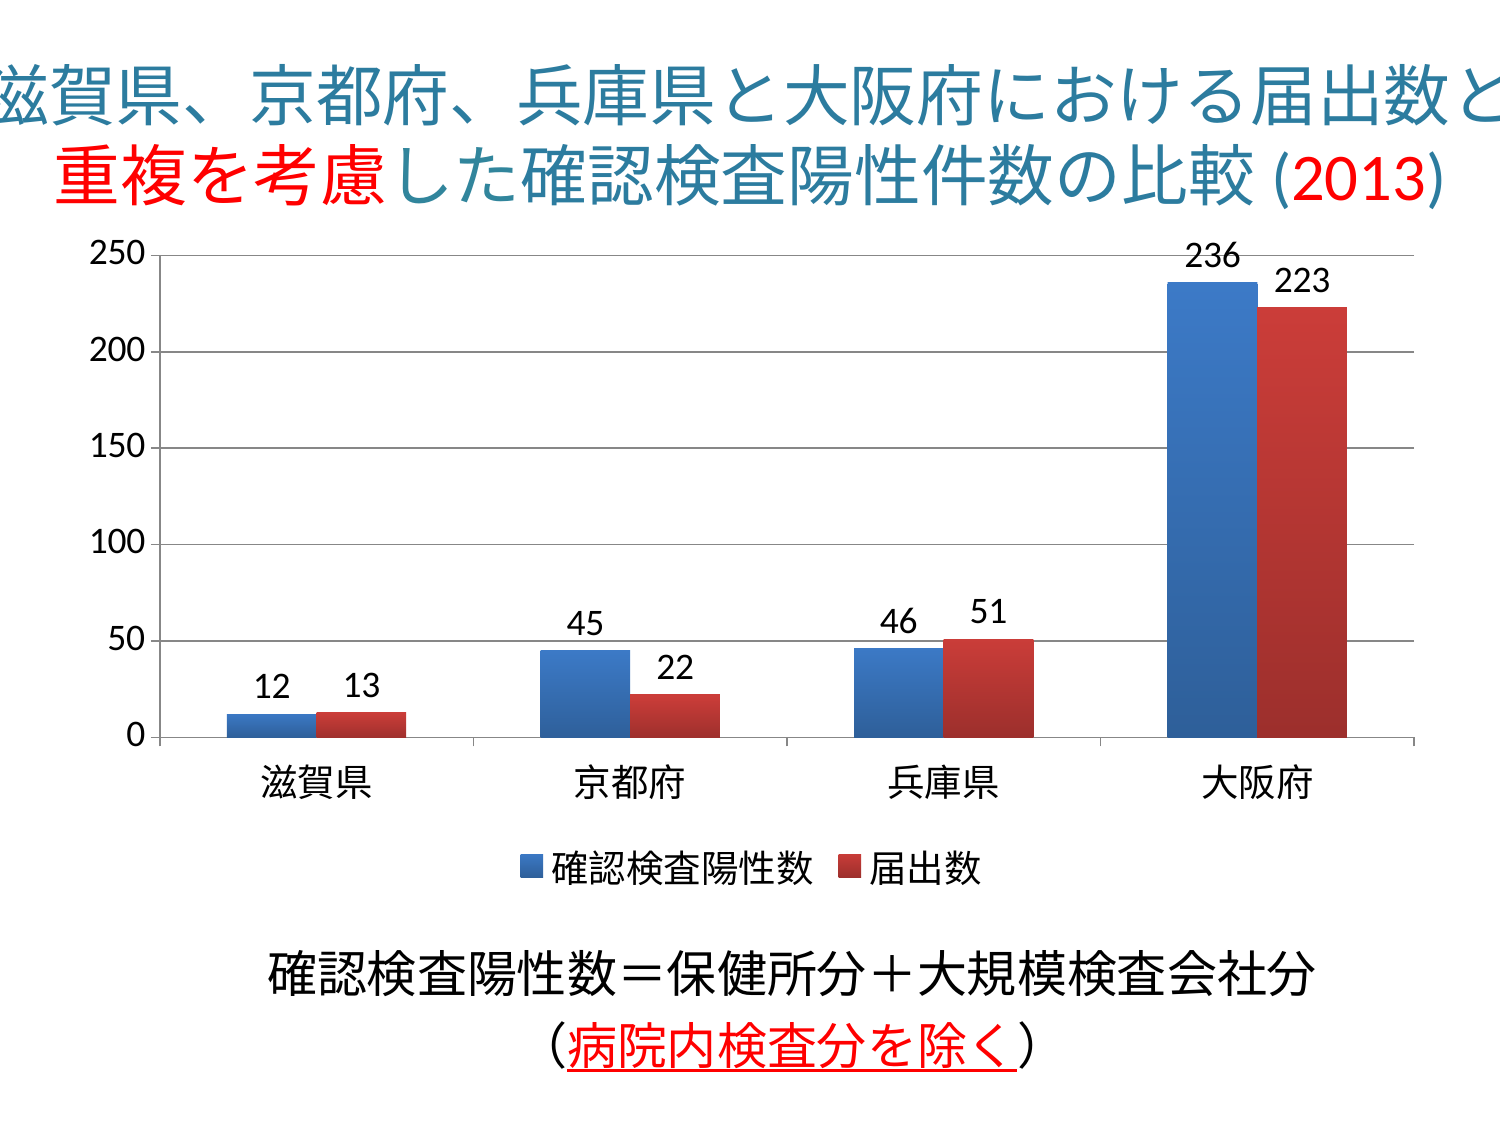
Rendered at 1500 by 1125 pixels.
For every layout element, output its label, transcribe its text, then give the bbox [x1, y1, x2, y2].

chart [60, 222, 1442, 902]
text_box 滋賀県、京都府、兵庫県と大阪府における届出数と 重複を考慮した確認検査陽性件数の比較(2013) [0, 46, 1500, 222]
text_box 確認検査陽性数＝保健所分＋大規模検査会社分 （病院内検査分を除く） [252, 923, 1332, 1083]
